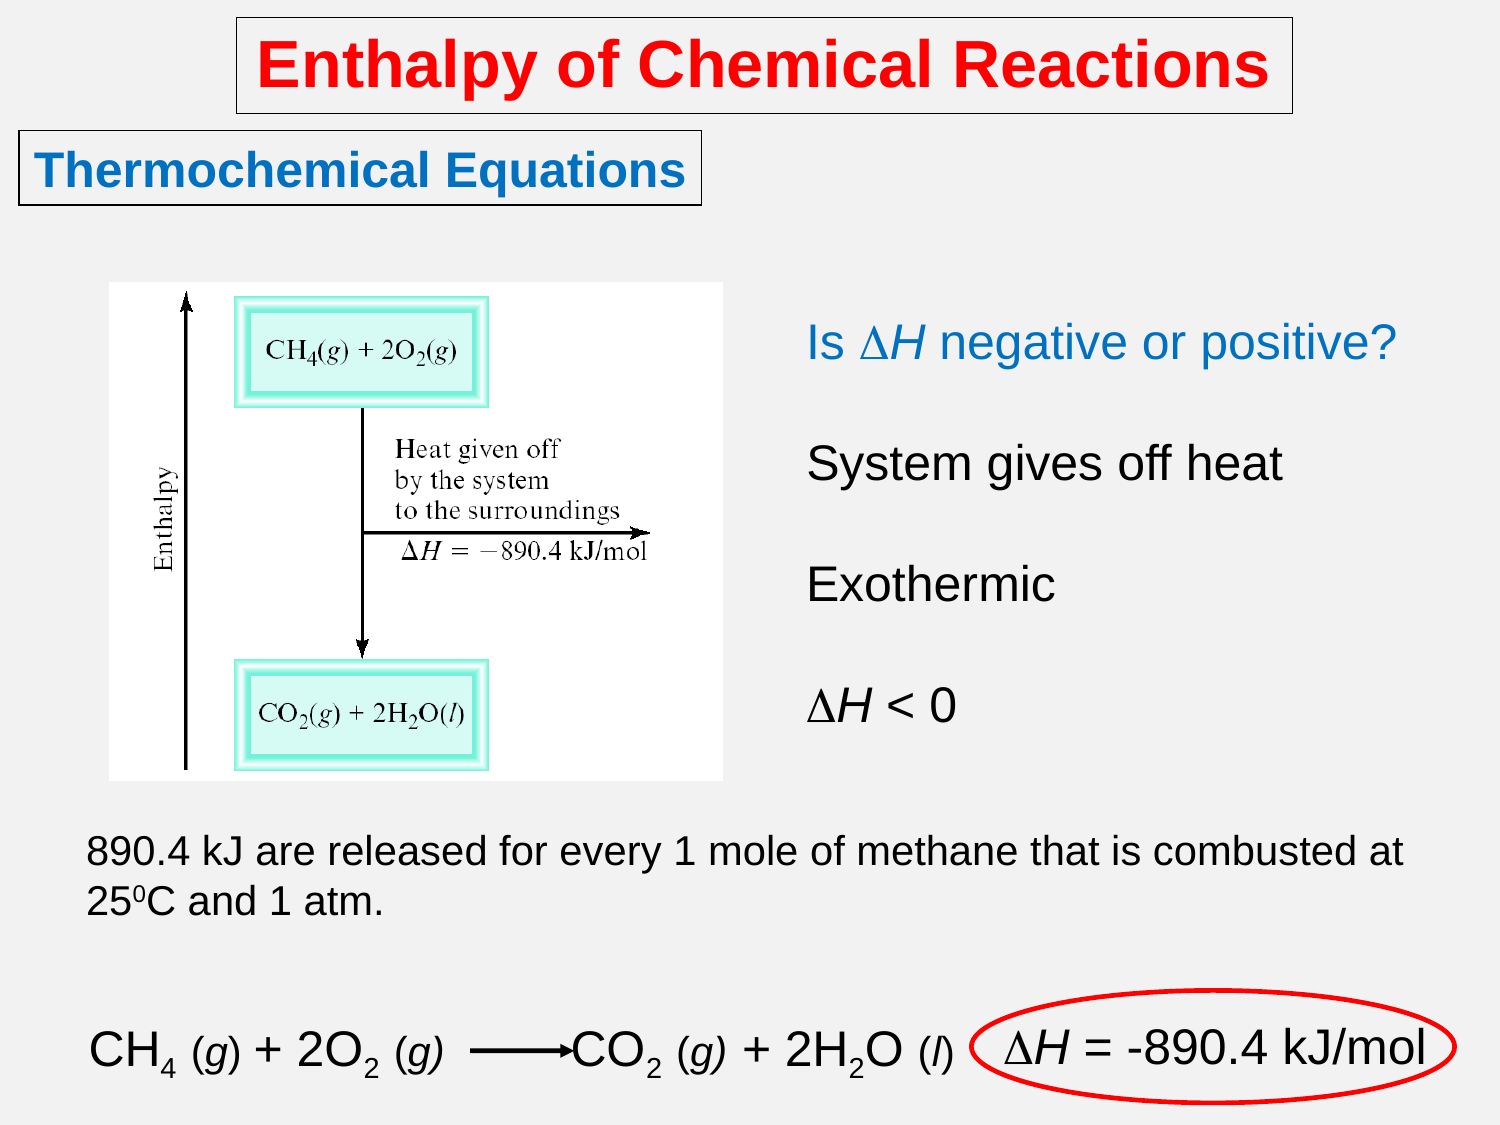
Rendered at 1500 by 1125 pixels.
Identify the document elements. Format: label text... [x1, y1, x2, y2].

text_box [1036, 1085, 1390, 1103]
text_box 890.4 kJ are released for every 1 mole of methane that is combusted at 250C and 1 atm. [71, 816, 1471, 932]
text_box DH < 0 [791, 664, 973, 740]
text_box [71, 1007, 1443, 1085]
text_box Thermochemical Equations [19, 130, 702, 206]
text_box [1443, 1029, 1455, 1064]
text_box System gives off heat [791, 422, 1299, 498]
text_box Exothermic [791, 543, 1071, 619]
title Enthalpy of Chemical Reactions [236, 17, 1293, 114]
text_box Is DH negative or positive? [791, 302, 1413, 377]
picture [109, 282, 723, 781]
text_box [1041, 990, 1385, 1007]
